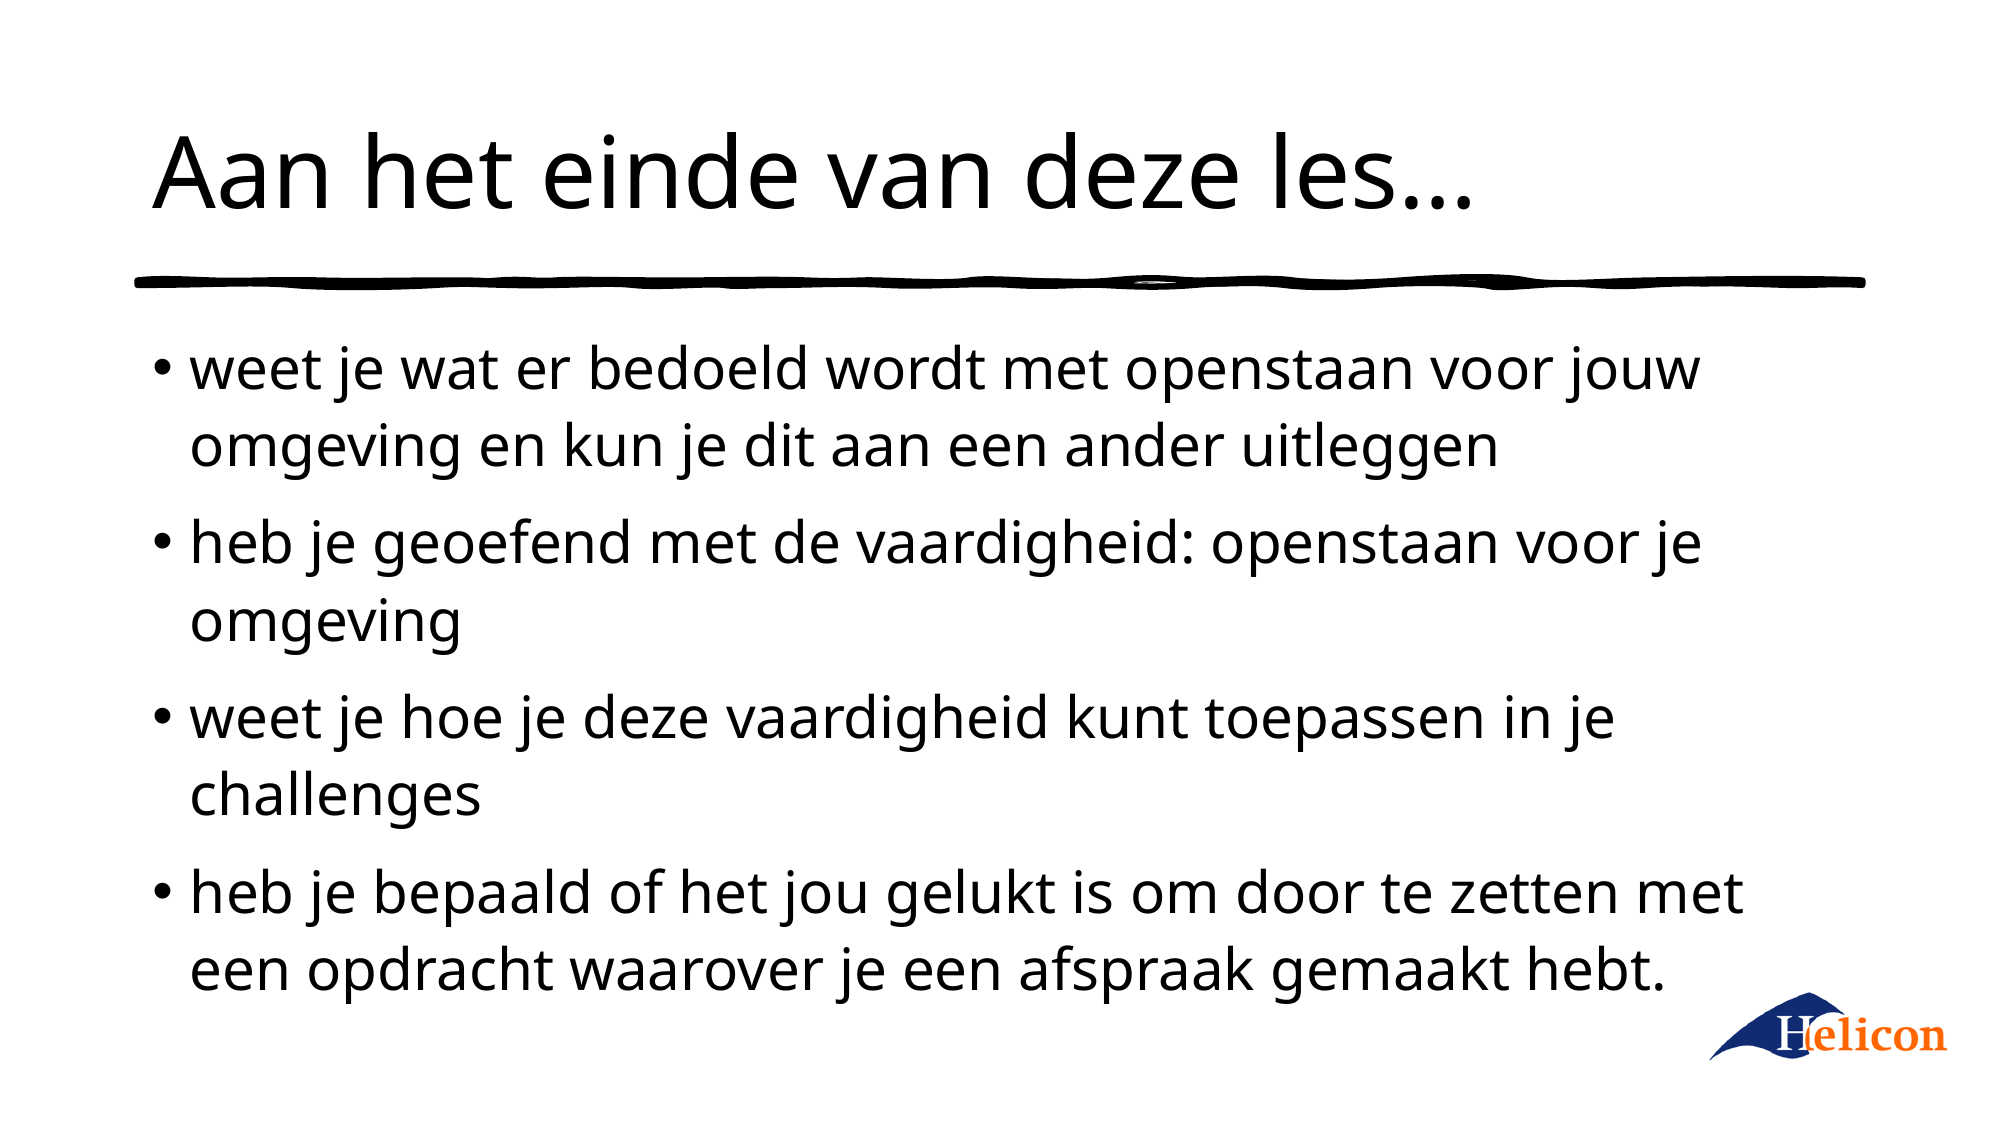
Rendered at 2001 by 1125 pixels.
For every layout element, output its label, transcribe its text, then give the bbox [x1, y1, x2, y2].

title Aan het einde van deze les… [137, 59, 1863, 278]
list weet je wat er bedoeld wordt met openstaan voor jouw omgeving en kun je dit aan een ander uitleggen heb je geoefend met de vaardigheid: openstaan voor je omgeving weet je hoe je deze vaardigheid kunt toepassen in je challenges heb je bepaald of het jou gelukt is om door te zetten met een opdracht waarover je een afspraak gemaakt hebt. [137, 316, 1863, 1014]
picture [1671, 952, 2000, 1125]
